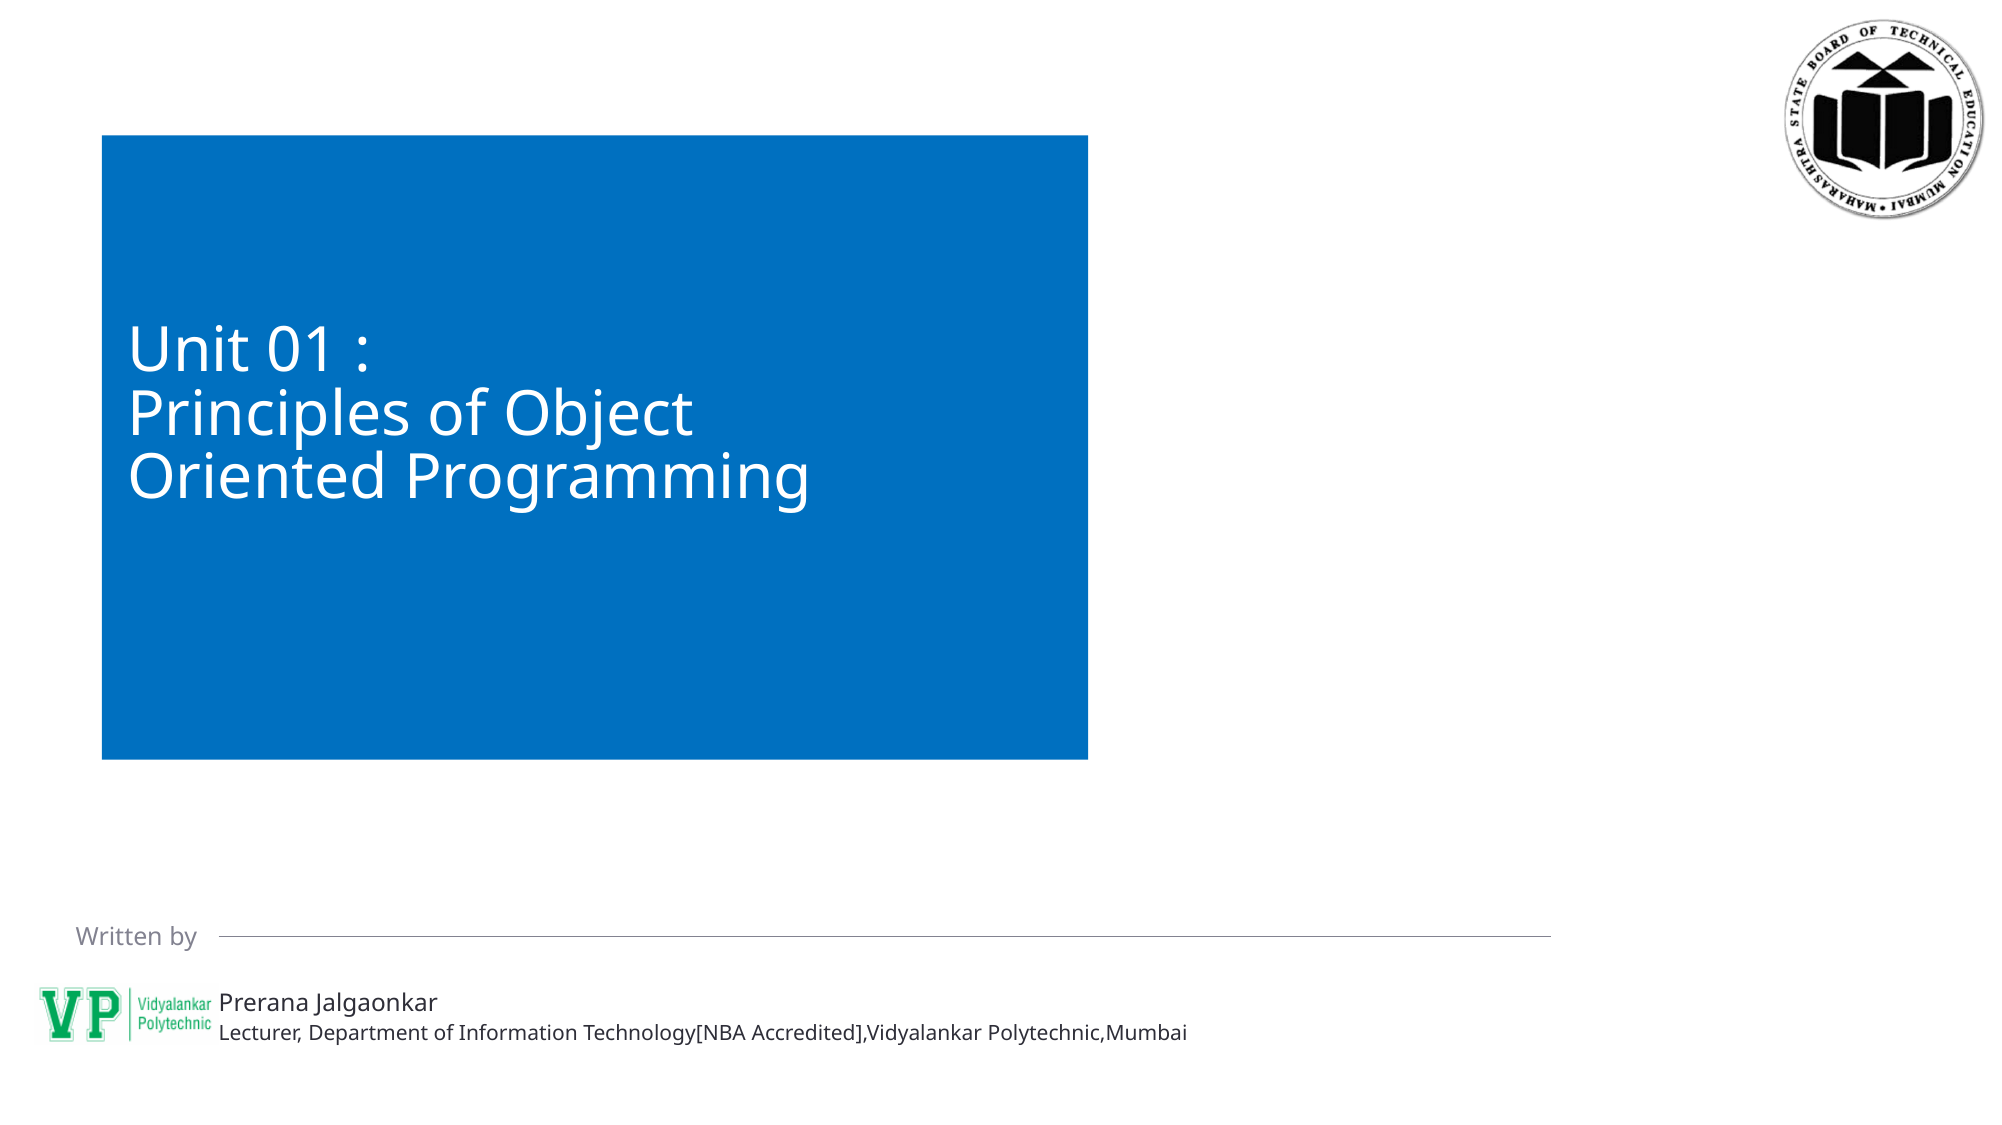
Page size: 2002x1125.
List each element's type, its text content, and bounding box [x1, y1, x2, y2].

list Lecturer, Department of Information Technology[NBA Accredited],Vidyalankar Polytechnic,Mumbai [220, 1019, 1226, 1050]
list Prerana Jalgaonkar [222, 987, 726, 1017]
picture [34, 983, 219, 1045]
title Unit 01 : Principles of Object Oriented Programming [127, 320, 838, 482]
picture [1764, 0, 2001, 237]
